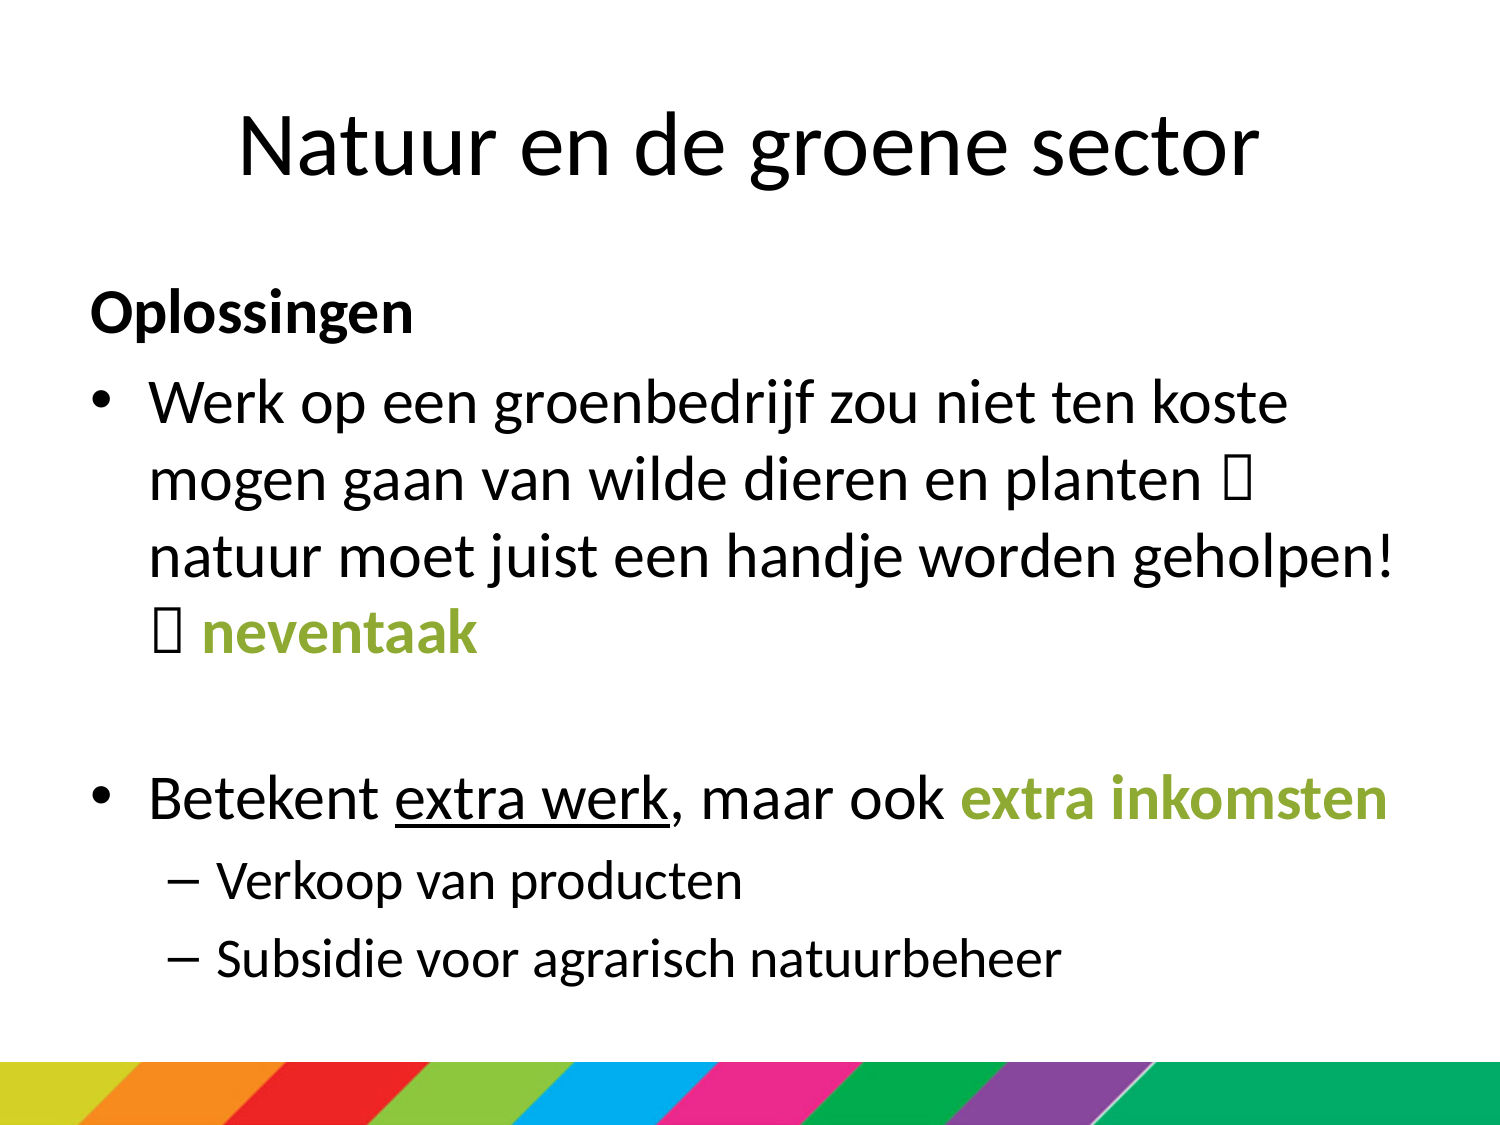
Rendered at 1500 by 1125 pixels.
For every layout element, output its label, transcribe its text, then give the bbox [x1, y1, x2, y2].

title Natuur en de groene sector [75, 45, 1425, 233]
picture [0, 1062, 574, 1125]
list Oplossingen Werk op een groenbedrijf zou niet ten koste mogen gaan van wilde dieren en planten  natuur moet juist een handje worden geholpen!  neventaak Betekent extra werk, maar ook extra inkomsten Verkoop van producten Subsidie voor agrarisch natuurbeheer [75, 262, 1425, 1005]
picture [656, 1062, 1500, 1125]
